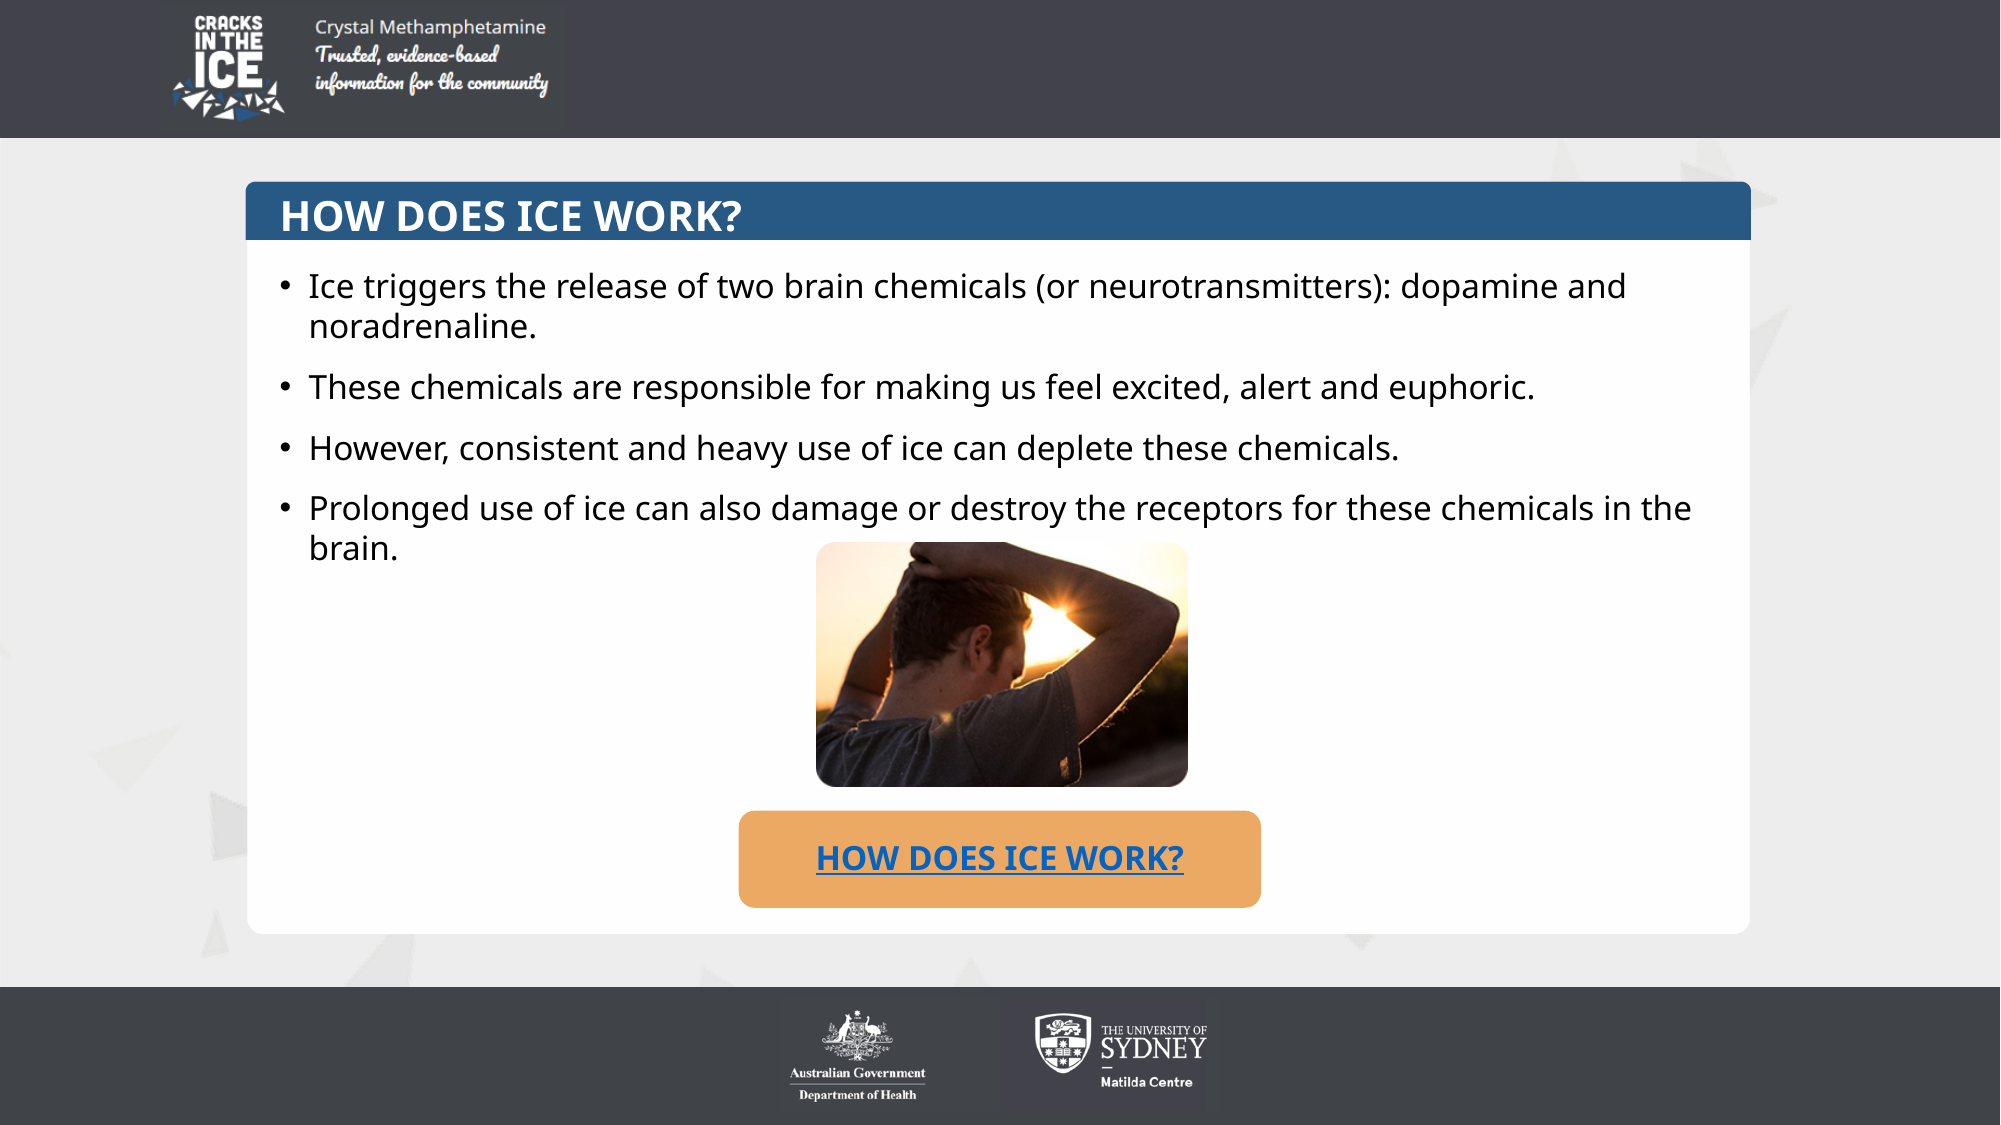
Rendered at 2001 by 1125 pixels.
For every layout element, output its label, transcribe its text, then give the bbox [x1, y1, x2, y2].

picture [779, 998, 1221, 1111]
text_box HOW DOES ICE WORK? [738, 836, 1262, 883]
subtitle Ice triggers the release of two brain chemicals (or neurotransmitters): dopamine and noradrenaline. These chemicals are responsible for making us feel excited, alert and euphoric. However, consistent and heavy use of ice can deplete these chemicals. Prolonged use of ice can also damage or destroy the receptors for these chemicals in the brain. [264, 257, 1739, 563]
picture [159, 3, 566, 134]
picture [816, 542, 1188, 787]
title HOW DOES ICE WORK? [264, 180, 1765, 248]
text_box [737, 809, 1263, 909]
